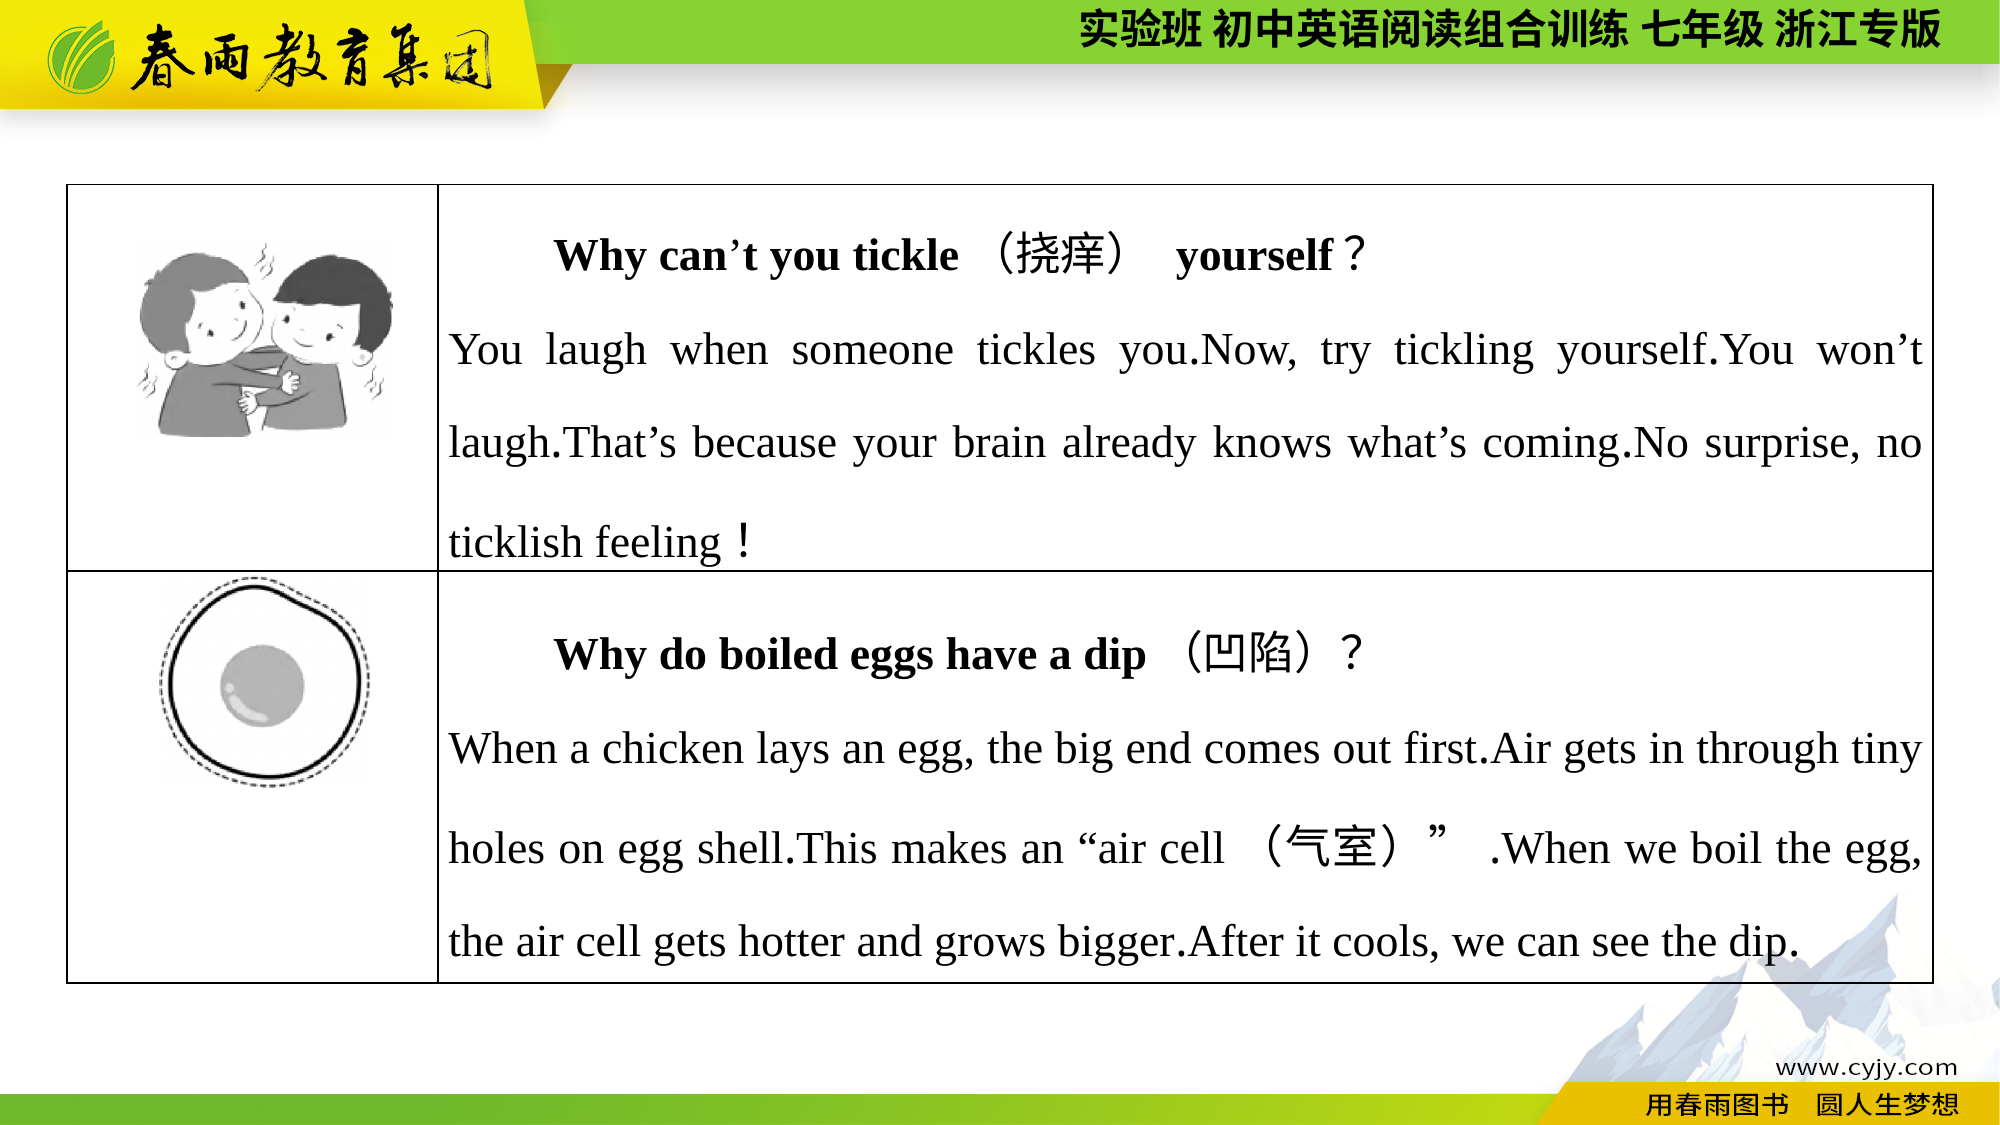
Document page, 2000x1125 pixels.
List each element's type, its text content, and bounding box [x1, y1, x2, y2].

picture [0, 0, 2000, 1125]
table_header [68, 185, 437, 570]
table_cell [68, 572, 437, 982]
table_header Why can’t you tickle（挠痒） yourself？ You laugh when someone tickles you.Now, try tickling yourself.You won’t laugh.That’s because your brain already knows what’s coming.No surprise, no ticklish feeling！ [439, 185, 1932, 570]
table_cell Why do boiled eggs have a dip（凹陷）？ When a chicken lays an egg, the big end comes out first.Air gets in through tiny holes on egg shell.This makes an “air cell（气室）”.When we boil the egg, the air cell gets hotter and grows bigger.After it cools, we can see the dip. [439, 572, 1932, 982]
